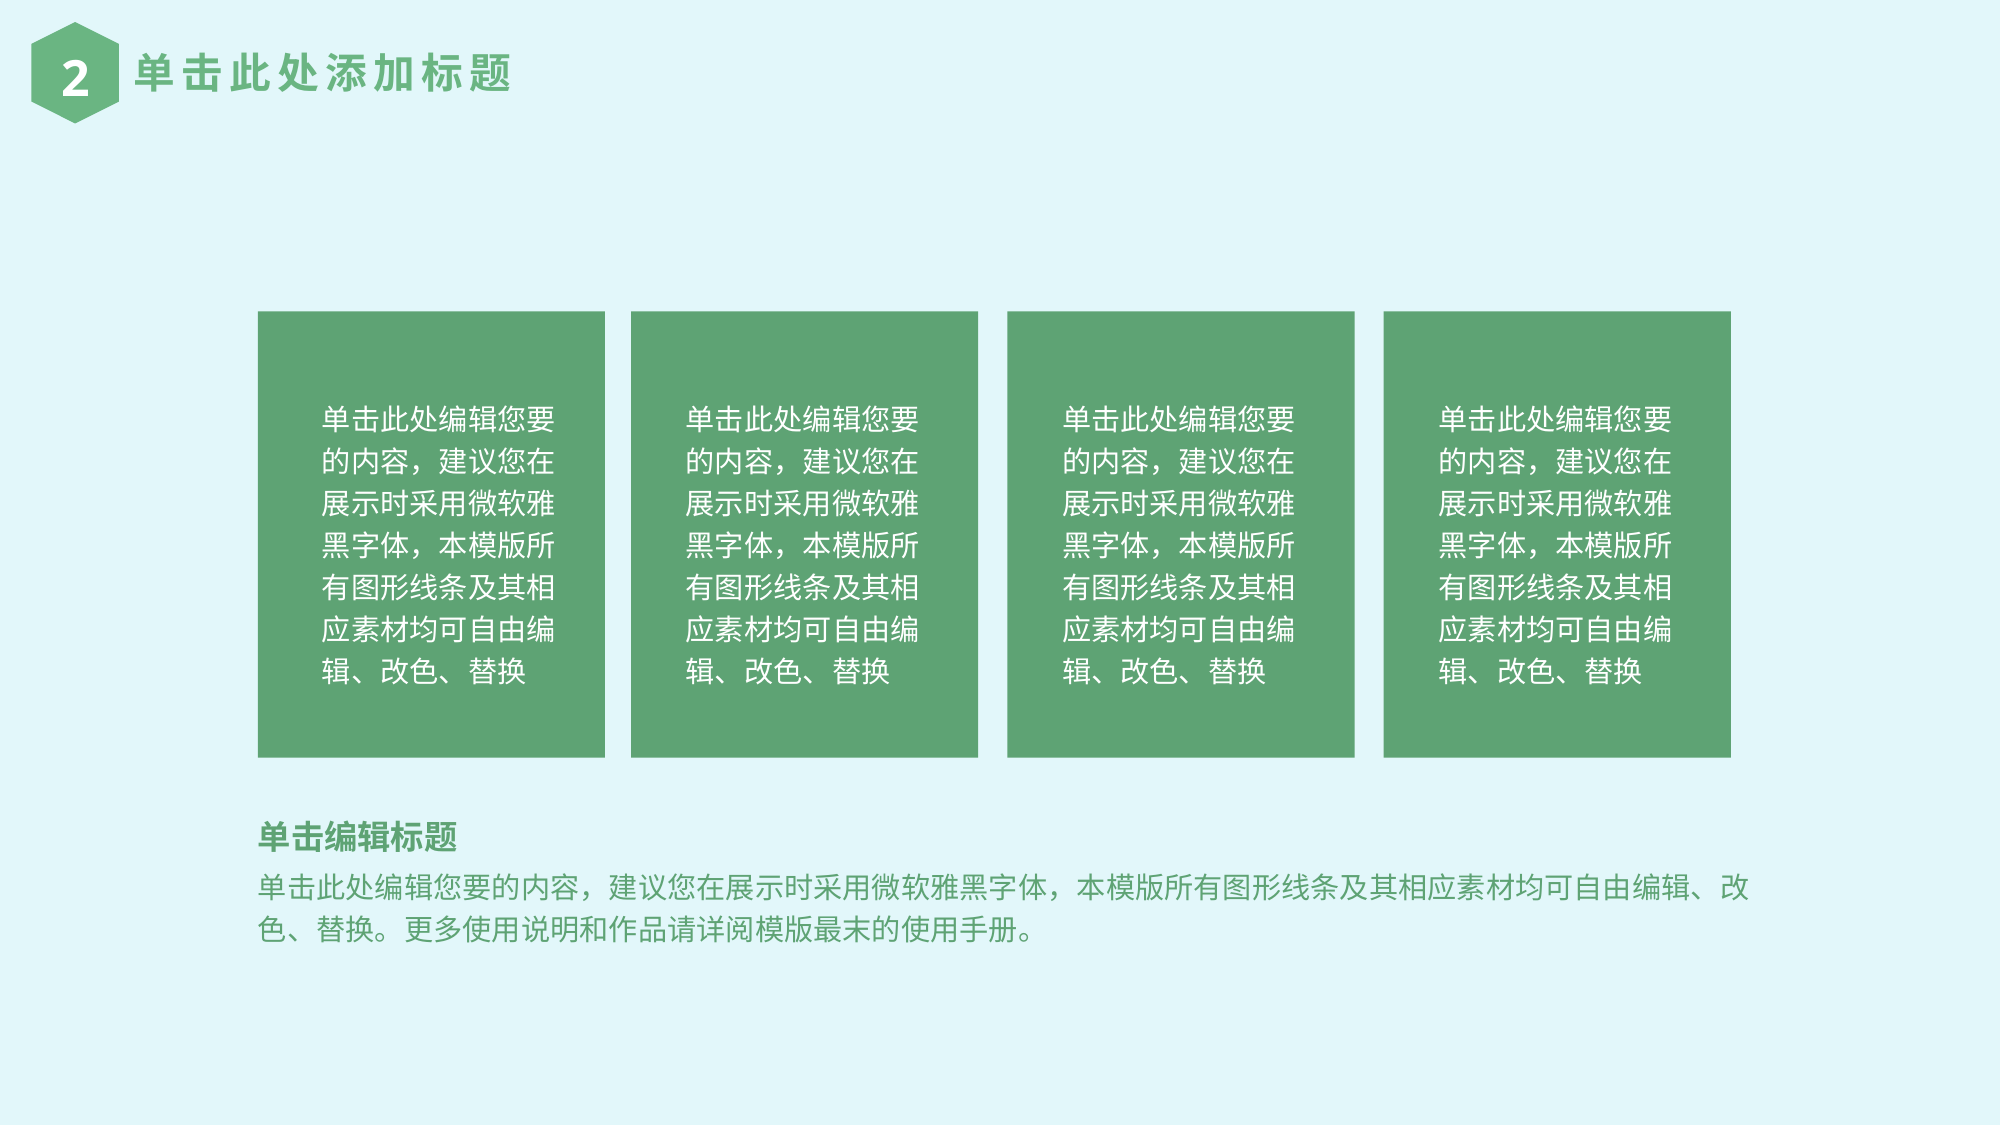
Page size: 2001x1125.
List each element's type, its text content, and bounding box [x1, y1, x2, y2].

text_box [1383, 311, 1731, 758]
text_box [1007, 311, 1355, 758]
text_box 单击编辑标题 [257, 816, 471, 857]
text_box 单击此处编辑您要的内容，建议您在展示时采用微软雅黑字体，本模版所有图形线条及其相应素材均可自由编辑、改色、替换 [321, 394, 560, 688]
text_box 单击此处编辑您要的内容，建议您在展示时采用微软雅黑字体，本模版所有图形线条及其相应素材均可自由编辑、改色、替换 [1062, 394, 1300, 688]
text_box 单击此处编辑您要的内容，建议您在展示时采用微软雅黑字体，本模版所有图形线条及其相应素材均可自由编辑、改色、替换。更多使用说明和作品请详阅模版最末的使用手册。 [257, 862, 1759, 947]
text_box [631, 311, 979, 758]
text_box 2 [46, 39, 104, 114]
text_box [53, 114, 97, 125]
text_box [30, 20, 118, 111]
text_box [257, 311, 605, 758]
text_box 单击此处添加标题 [118, 39, 570, 105]
text_box 单击此处编辑您要的内容，建议您在展示时采用微软雅黑字体，本模版所有图形线条及其相应素材均可自由编辑、改色、替换 [1438, 394, 1677, 688]
text_box 单击此处编辑您要的内容，建议您在展示时采用微软雅黑字体，本模版所有图形线条及其相应素材均可自由编辑、改色、替换 [685, 394, 924, 688]
